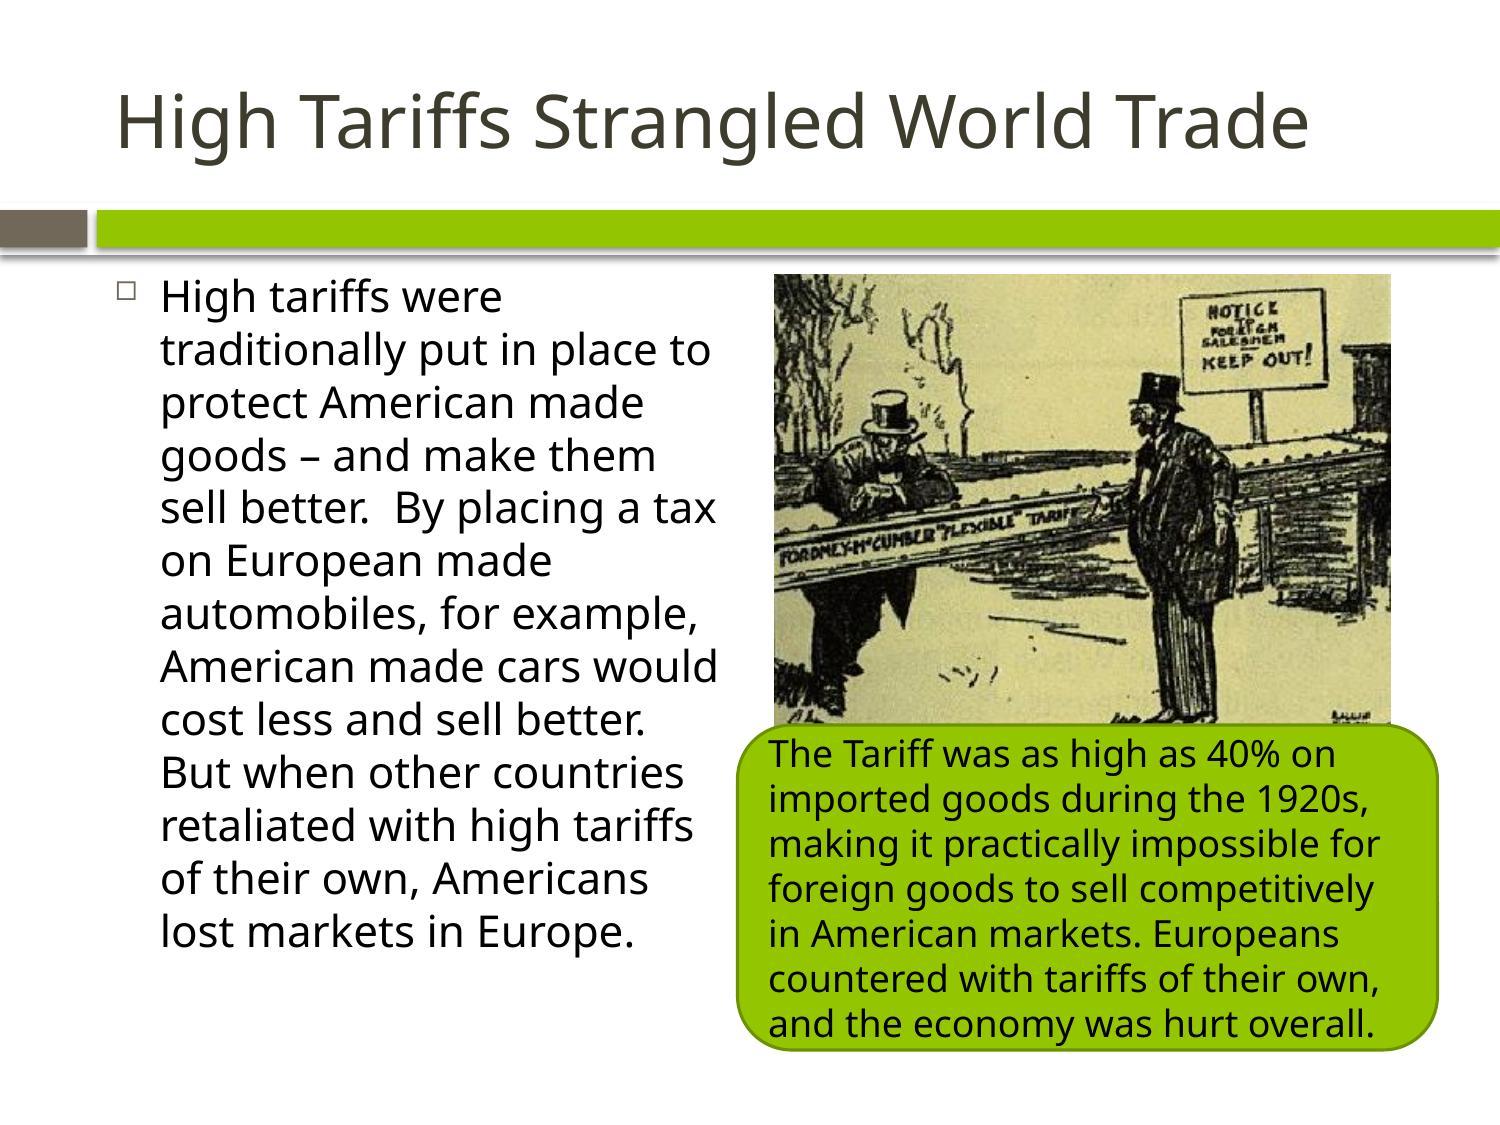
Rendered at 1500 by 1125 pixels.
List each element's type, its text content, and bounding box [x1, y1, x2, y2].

list High tariffs were traditionally put in place to protect American made goods – and make them sell better. By placing a tax on European made automobiles, for example, American made cars would cost less and sell better. But when other countries retaliated with high tariffs of their own, Americans lost markets in Europe. [99, 260, 738, 1011]
title High Tariffs Strangled World Trade [99, 37, 1438, 200]
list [774, 274, 1391, 752]
text_box The Tariff was as high as 40% on imported goods during the 1920s, making it practically impossible for foreign goods to sell competitively in American markets. Europeans countered with tariffs of their own, and the economy was hurt overall. [735, 724, 1440, 1052]
